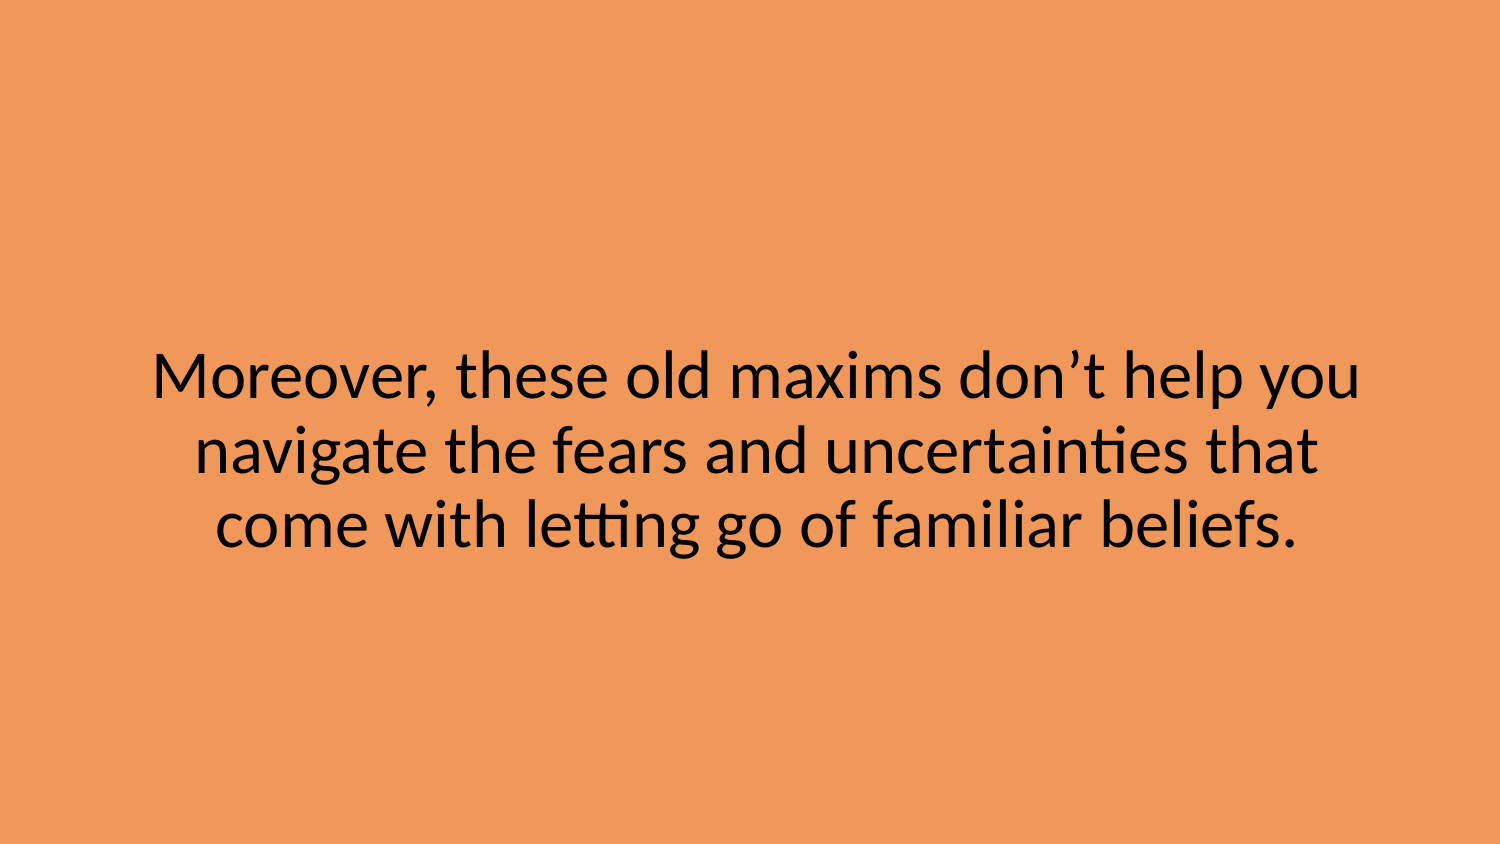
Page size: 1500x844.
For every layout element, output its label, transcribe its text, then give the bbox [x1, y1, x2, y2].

list Moreover, these old maxims don’t help you navigate the fears and uncertainties that come with letting go of familiar beliefs. [100, 332, 1415, 600]
